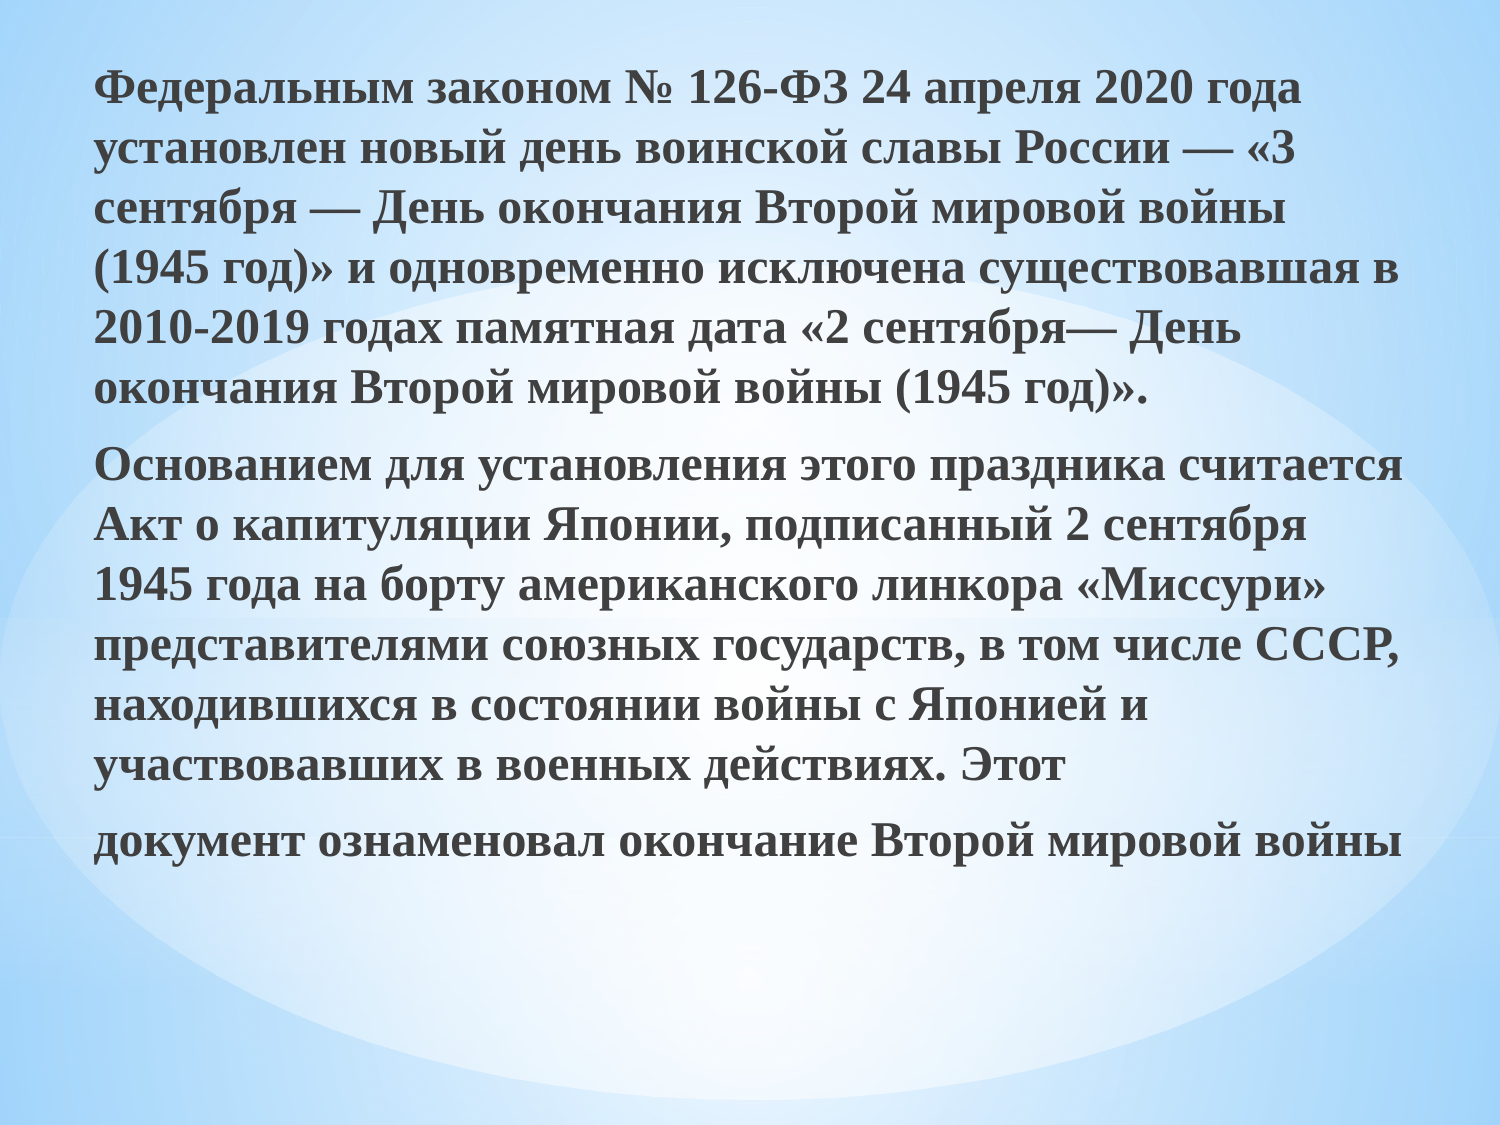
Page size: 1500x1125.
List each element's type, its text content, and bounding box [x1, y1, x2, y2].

list Федеральным законом № 126-ФЗ 24 апреля 2020 года установлен новый день воинской славы России — «3 сентября — День окончания Второй мировой войны (1945 год)» и одновременно исключена существовавшая в 2010-2019 годах памятная дата «2 сентября— День окончания Второй мировой войны (1945 год)». Основанием для установления этого праздника считается Акт о капитуляции Японии, подписанный 2 сентября 1945 года на борту американского линкора «Миссури» представителями союзных государств, в том числе СССР, находившихся в состоянии войны с Японией и участвовавших в военных действиях. Этот документ ознаменовал окончание Второй мировой войны [70, 46, 1428, 1085]
